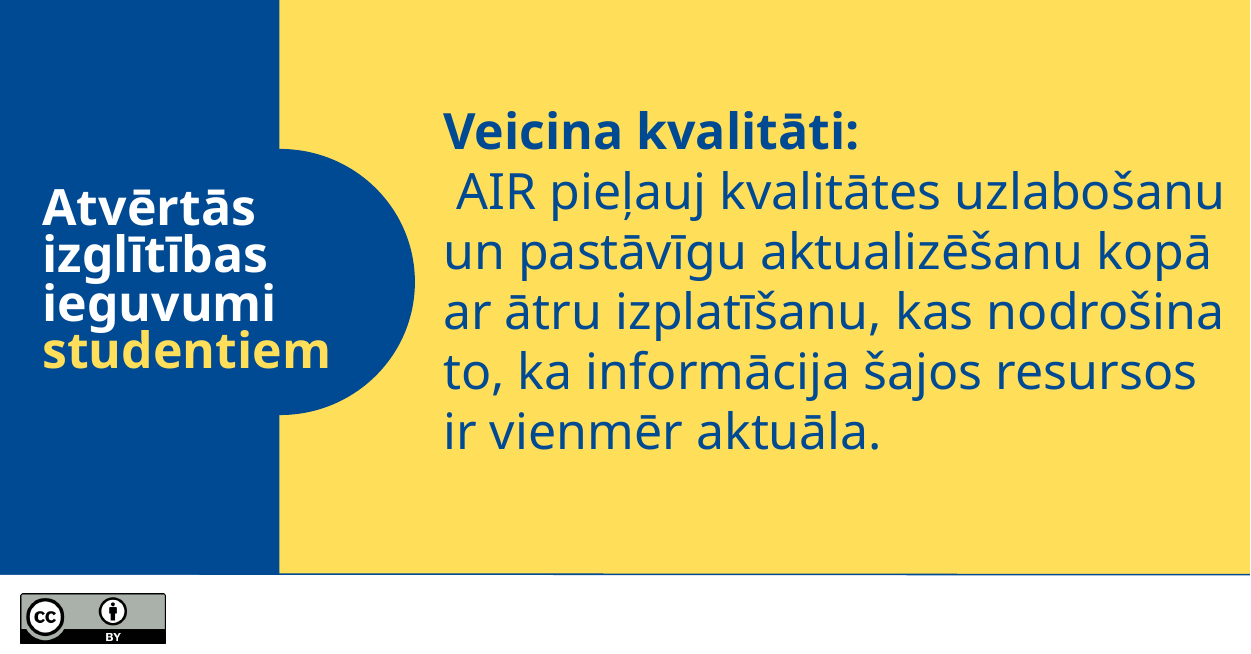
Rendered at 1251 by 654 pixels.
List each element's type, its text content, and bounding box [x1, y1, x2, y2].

text_box Atvērtās izglītības ieguvumi studentiem [27, 171, 368, 394]
text_box [0, 0, 280, 573]
text_box [0, 582, 1250, 654]
text_box [207, 394, 353, 416]
text_box [206, 148, 355, 171]
picture [20, 592, 166, 645]
text_box Veicina kvalitāti: AIR pieļauj kvalitātes uzlabošanu un pastāvīgu aktualizēšanu kopā ar ātru izplatīšanu, kas nodrošina to, ka informācija šajos resursos ir vienmēr aktuāla. [428, 84, 1250, 475]
text_box [368, 181, 415, 383]
